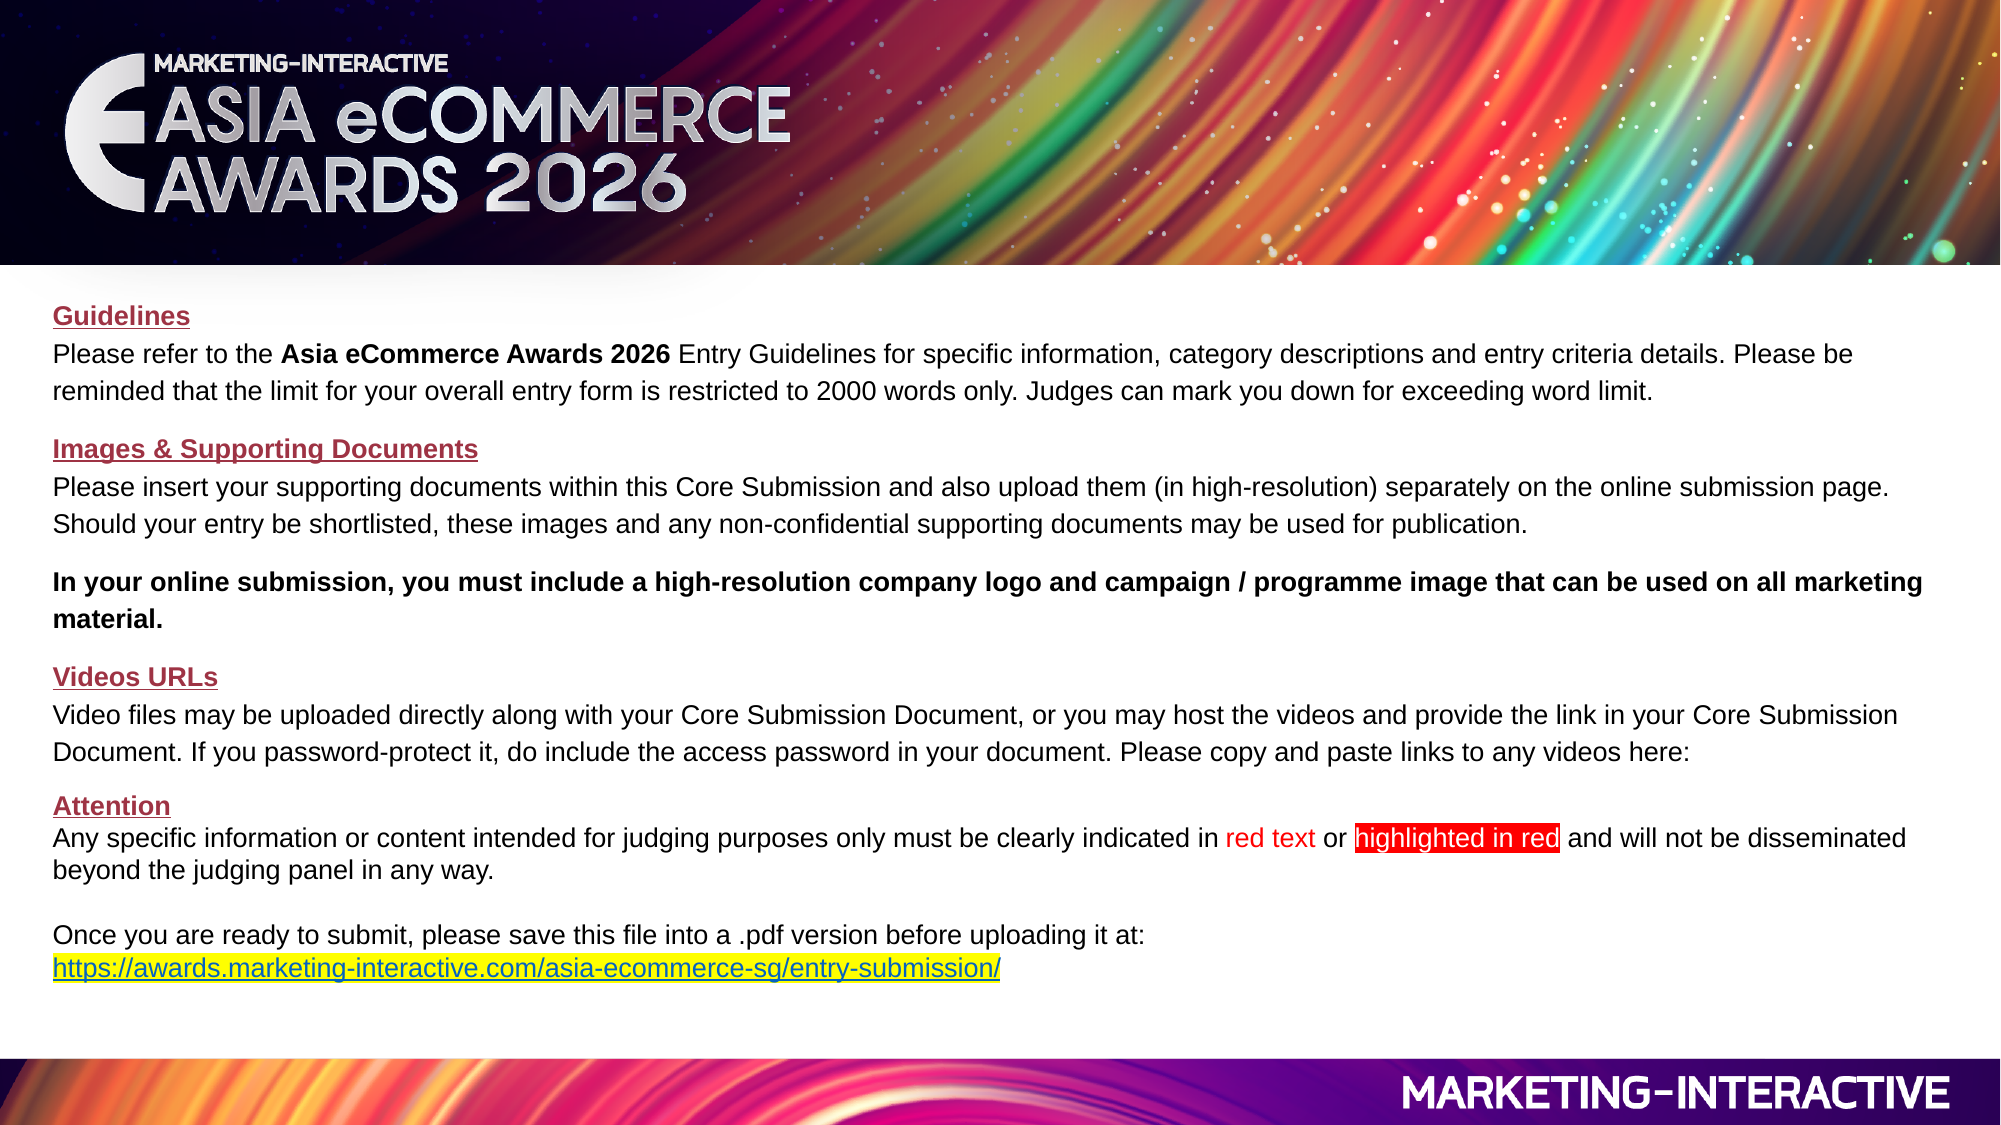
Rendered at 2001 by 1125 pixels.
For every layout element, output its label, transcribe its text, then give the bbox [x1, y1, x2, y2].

text_box Guidelines Please refer to the Asia eCommerce Awards 2026 Entry Guidelines for specific information, category descriptions and entry criteria details. Please be reminded that the limit for your overall entry form is restricted to 2000 words only. Judges can mark you down for exceeding word limit. Images & Supporting Documents Please insert your supporting documents within this Core Submission and also upload them (in high-resolution) separately on the online submission page. Should your entry be shortlisted, these images and any non-confidential supporting documents may be used for publication. In your online submission, you must include a high-resolution company logo and campaign / programme image that can be used on all marketing material. Videos URLs Video files may be uploaded directly along with your Core Submission Document, or you may host the videos and provide the link in your Core Submission Document. If you password-protect it, do include the access password in your document. Please copy and paste links to any videos here: Attention Any specific information or content intended for judging purposes only must be clearly indicated in red text or highlighted in red and will not be disseminated beyond the judging panel in any way. Once you are ready to submit, please save this file into a .pdf version before uploading it at: https://awards.marketing-interactive.com/asia-ecommerce-sg/entry-submission/ [37, 286, 1962, 991]
picture [0, 0, 2001, 1125]
